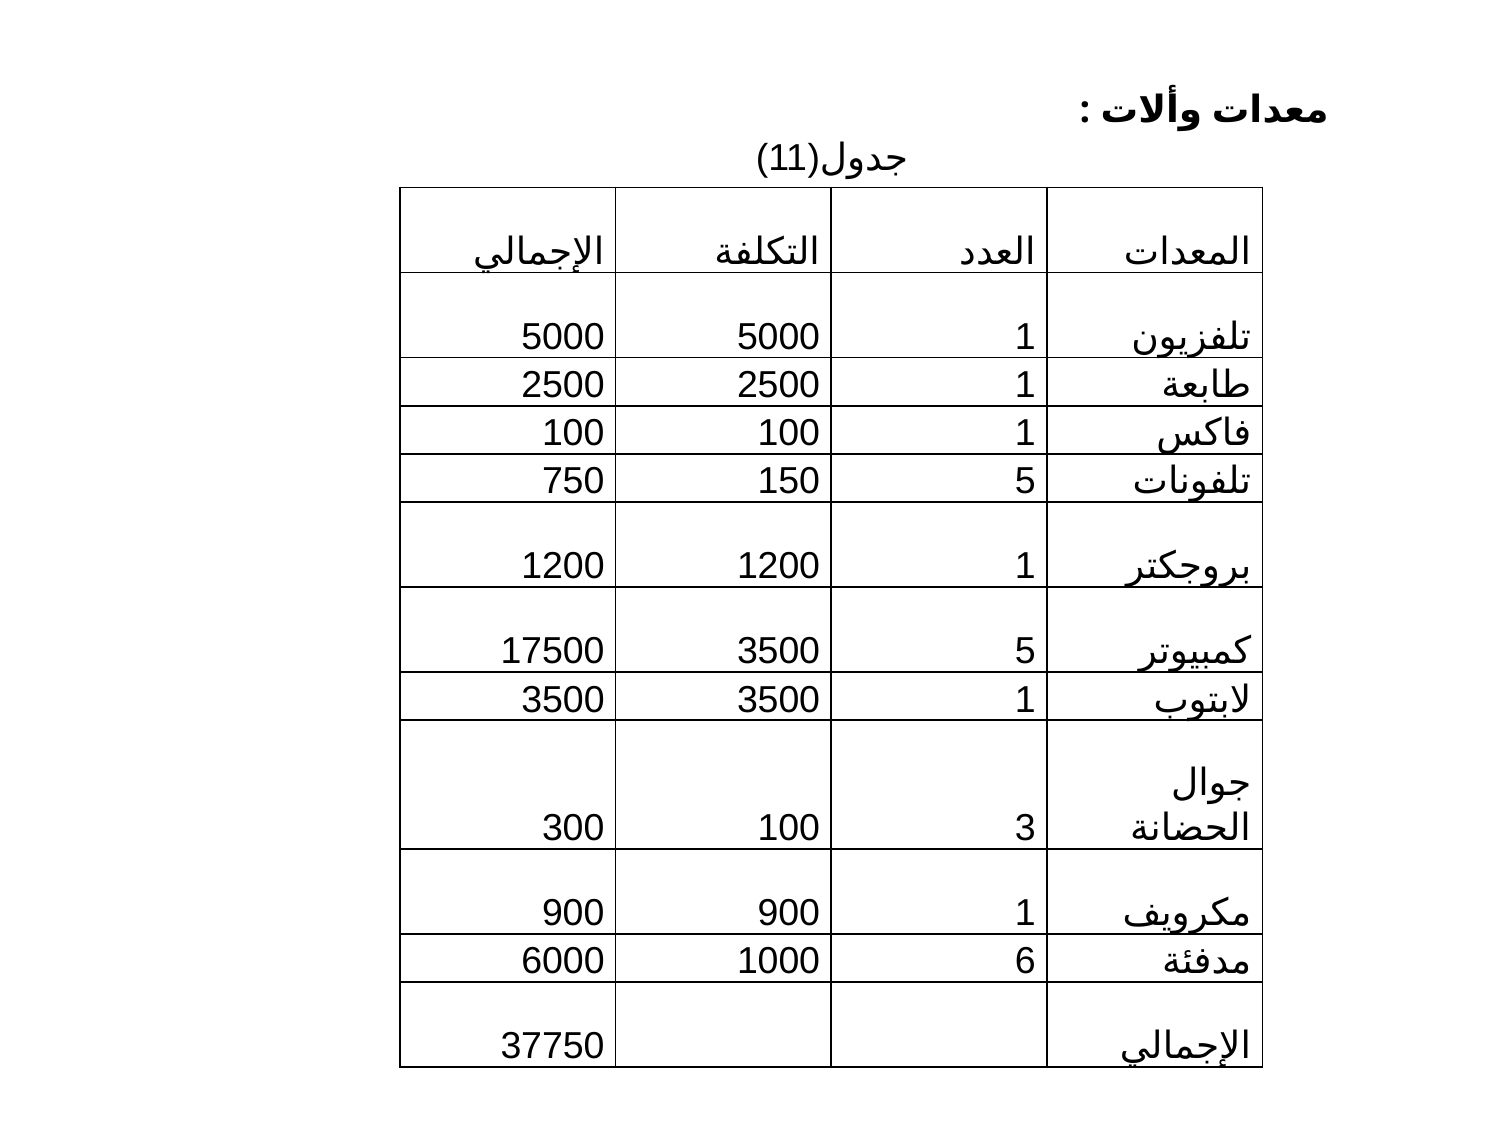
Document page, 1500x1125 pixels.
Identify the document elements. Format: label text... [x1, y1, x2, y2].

text_box جدول(11) [740, 125, 923, 186]
table_header الإجمالي [401, 188, 615, 272]
table_cell 5000 [616, 273, 830, 357]
table_cell 1 [832, 850, 1046, 933]
table_cell 3500 [616, 588, 830, 671]
table_cell [616, 983, 830, 1066]
table_cell 2500 [616, 358, 830, 405]
text_box معدات وألات : [1063, 75, 1344, 138]
table_cell 17500 [401, 588, 615, 671]
table_cell 37750 [401, 983, 615, 1066]
table_header المعدات [1048, 188, 1262, 272]
table_cell 100 [616, 721, 830, 848]
table_cell تلفونات [1048, 455, 1262, 501]
table_cell 1 [832, 407, 1046, 453]
table_cell لابتوب [1048, 673, 1262, 719]
table_cell 1 [832, 273, 1046, 357]
table_cell 6 [832, 935, 1046, 981]
table_cell تلفزيون [1048, 273, 1262, 357]
table_cell 1000 [616, 935, 830, 981]
table_cell طابعة [1048, 358, 1262, 405]
table_cell 3500 [616, 673, 830, 719]
table_cell 1200 [616, 503, 830, 586]
table_cell 6000 [401, 935, 615, 981]
table_cell 3 [832, 721, 1046, 848]
table_cell 900 [616, 850, 830, 933]
table_cell 150 [616, 455, 830, 501]
table_cell 300 [401, 721, 615, 848]
table_cell 1 [832, 503, 1046, 586]
table_cell بروجكتر [1048, 503, 1262, 586]
table_header التكلفة [616, 188, 830, 272]
table_cell فاكس [1048, 407, 1262, 453]
table_cell 3500 [401, 673, 615, 719]
table_cell 5000 [401, 273, 615, 357]
table_cell الإجمالي [1048, 983, 1262, 1066]
table_cell 750 [401, 455, 615, 501]
table_cell 1 [832, 358, 1046, 405]
table_header العدد [832, 188, 1046, 272]
table_cell [832, 983, 1046, 1066]
table_cell 100 [616, 407, 830, 453]
table_cell كمبيوتر [1048, 588, 1262, 671]
table_cell 1 [832, 673, 1046, 719]
table_cell 2500 [401, 358, 615, 405]
table_cell 5 [832, 588, 1046, 671]
table_cell 5 [832, 455, 1046, 501]
table_cell جوال الحضانة [1048, 721, 1262, 848]
table_cell 1200 [401, 503, 615, 586]
table_cell 900 [401, 850, 615, 933]
table_cell مكرويف [1048, 850, 1262, 933]
table_cell مدفئة [1048, 935, 1262, 981]
table_cell 100 [401, 407, 615, 453]
